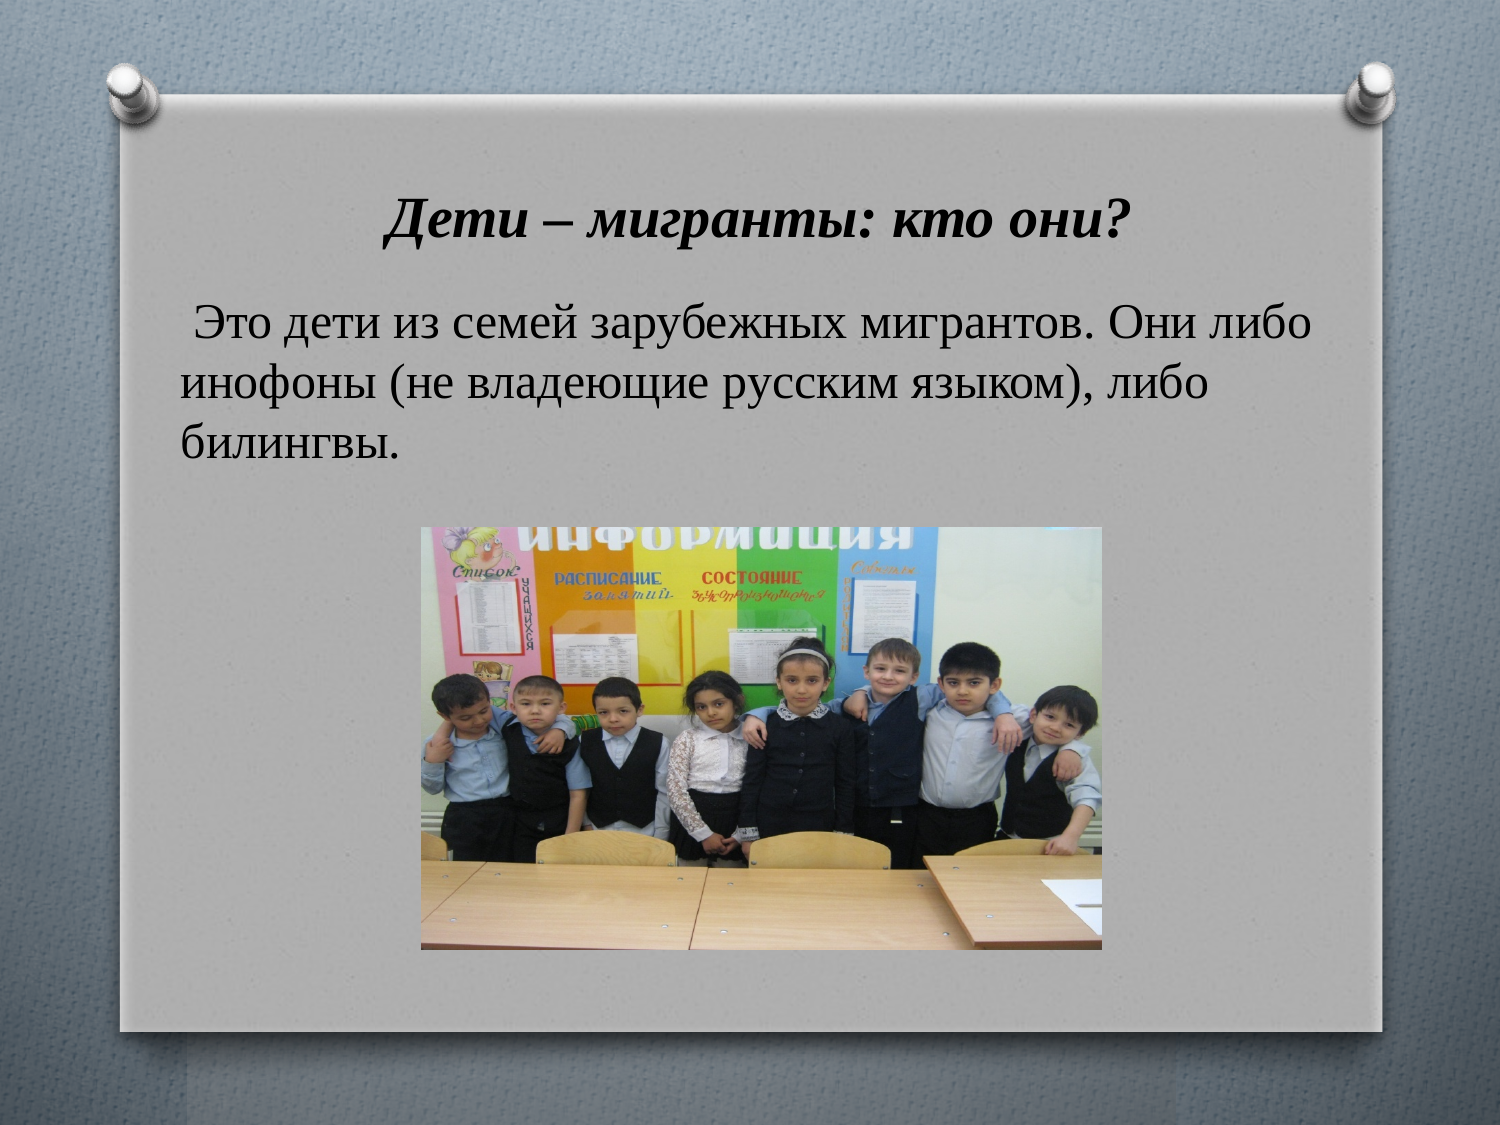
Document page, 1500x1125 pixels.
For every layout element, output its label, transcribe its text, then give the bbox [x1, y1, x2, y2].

list Это дети из семей зарубежных мигрантов. Они либо инофоны (не владеющие русским языком), либо билингвы. [165, 281, 1335, 1000]
title Дети – мигранты: кто они? [179, 134, 1323, 281]
picture [1317, 35, 1439, 156]
picture [421, 527, 1102, 951]
picture [75, 29, 198, 153]
